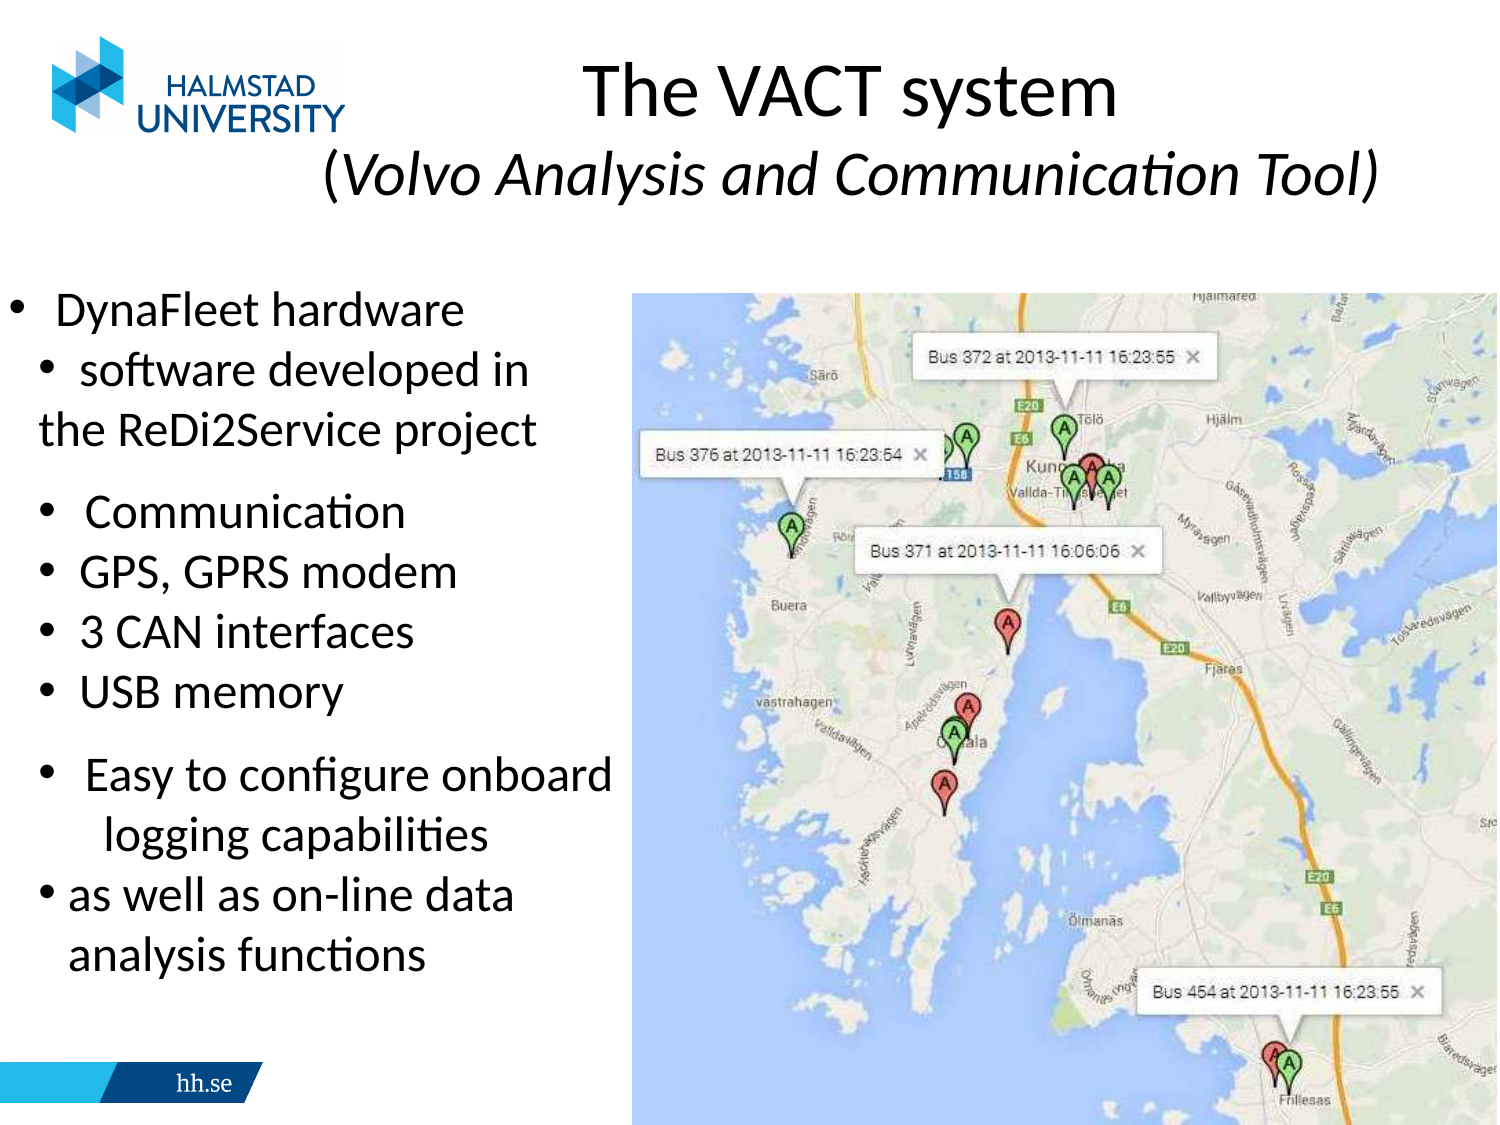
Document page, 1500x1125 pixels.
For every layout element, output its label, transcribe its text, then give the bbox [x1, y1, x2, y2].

title The VACT system (Volvo Analysis and Communication Tool) [277, 30, 1425, 219]
text_box DynaFleet hardware software developed in the ReDi2Service project Communication GPS, GPRS modem 3 CAN interfaces USB memory Easy to configure onboard logging capabilities as well as on-line data analysis functions [0, 269, 632, 989]
picture [632, 293, 1498, 1125]
picture [0, 1062, 263, 1103]
picture [52, 36, 277, 133]
